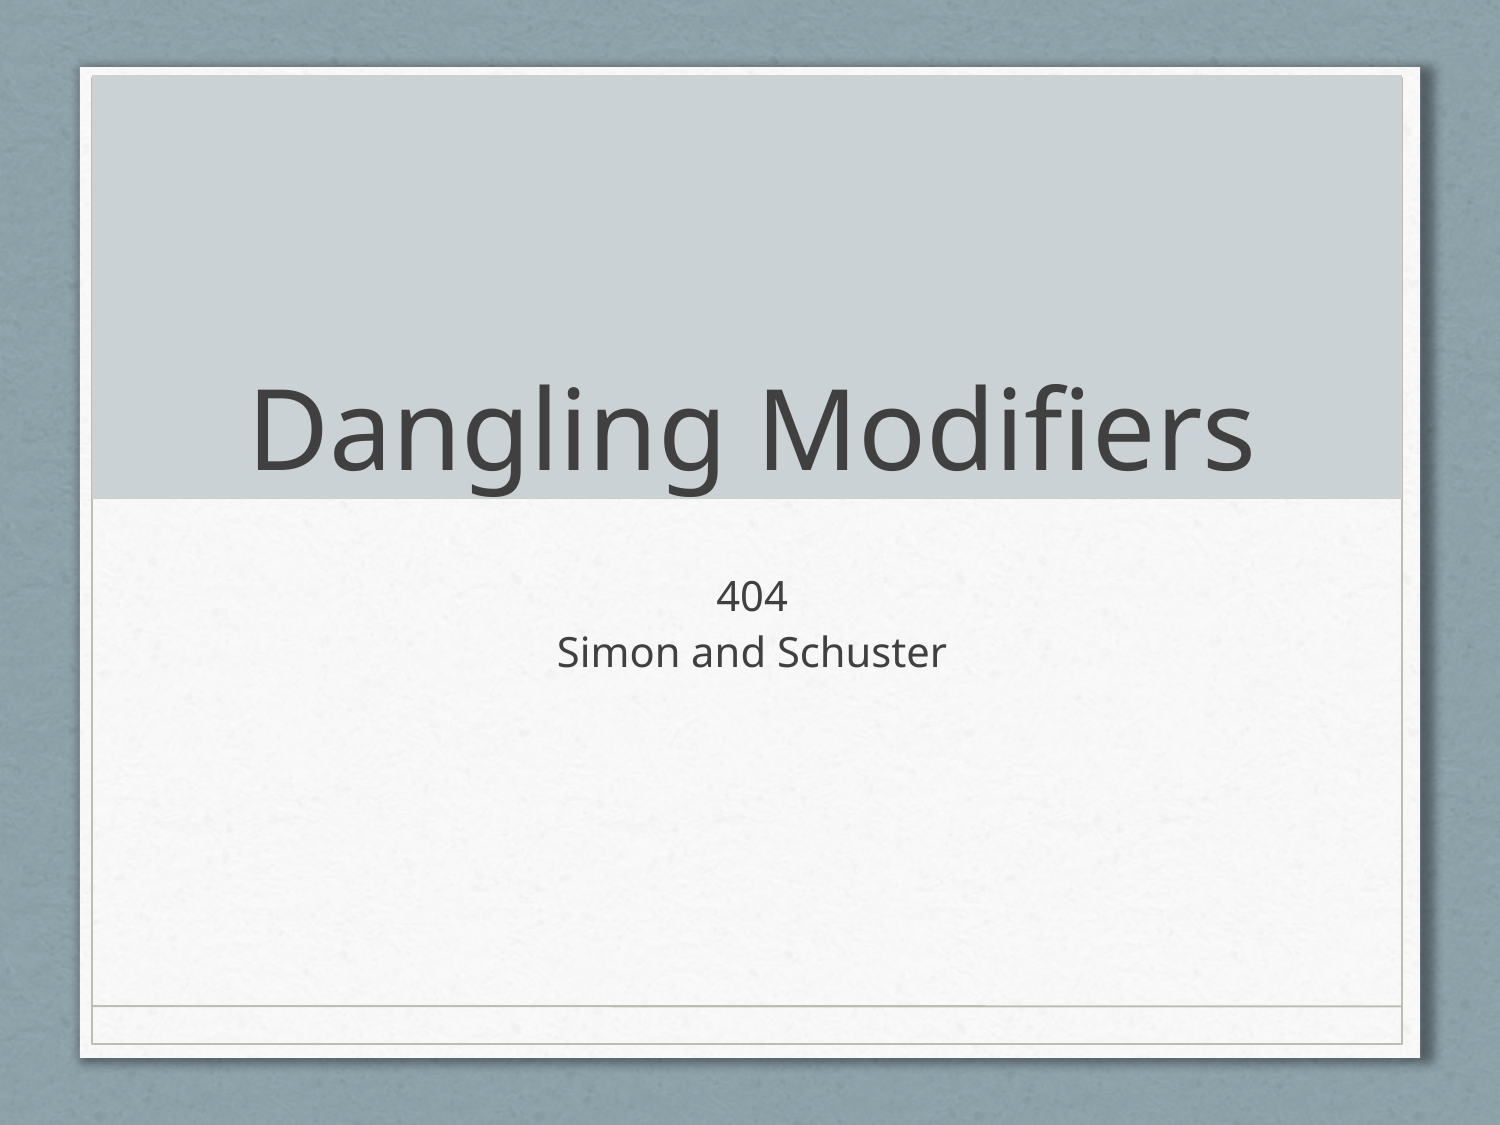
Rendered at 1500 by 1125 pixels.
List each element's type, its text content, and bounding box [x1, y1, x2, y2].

subtitle 404 Simon and Schuster [150, 562, 1355, 850]
title Dangling Modifiers [150, 184, 1355, 500]
picture [79, 67, 1421, 1058]
